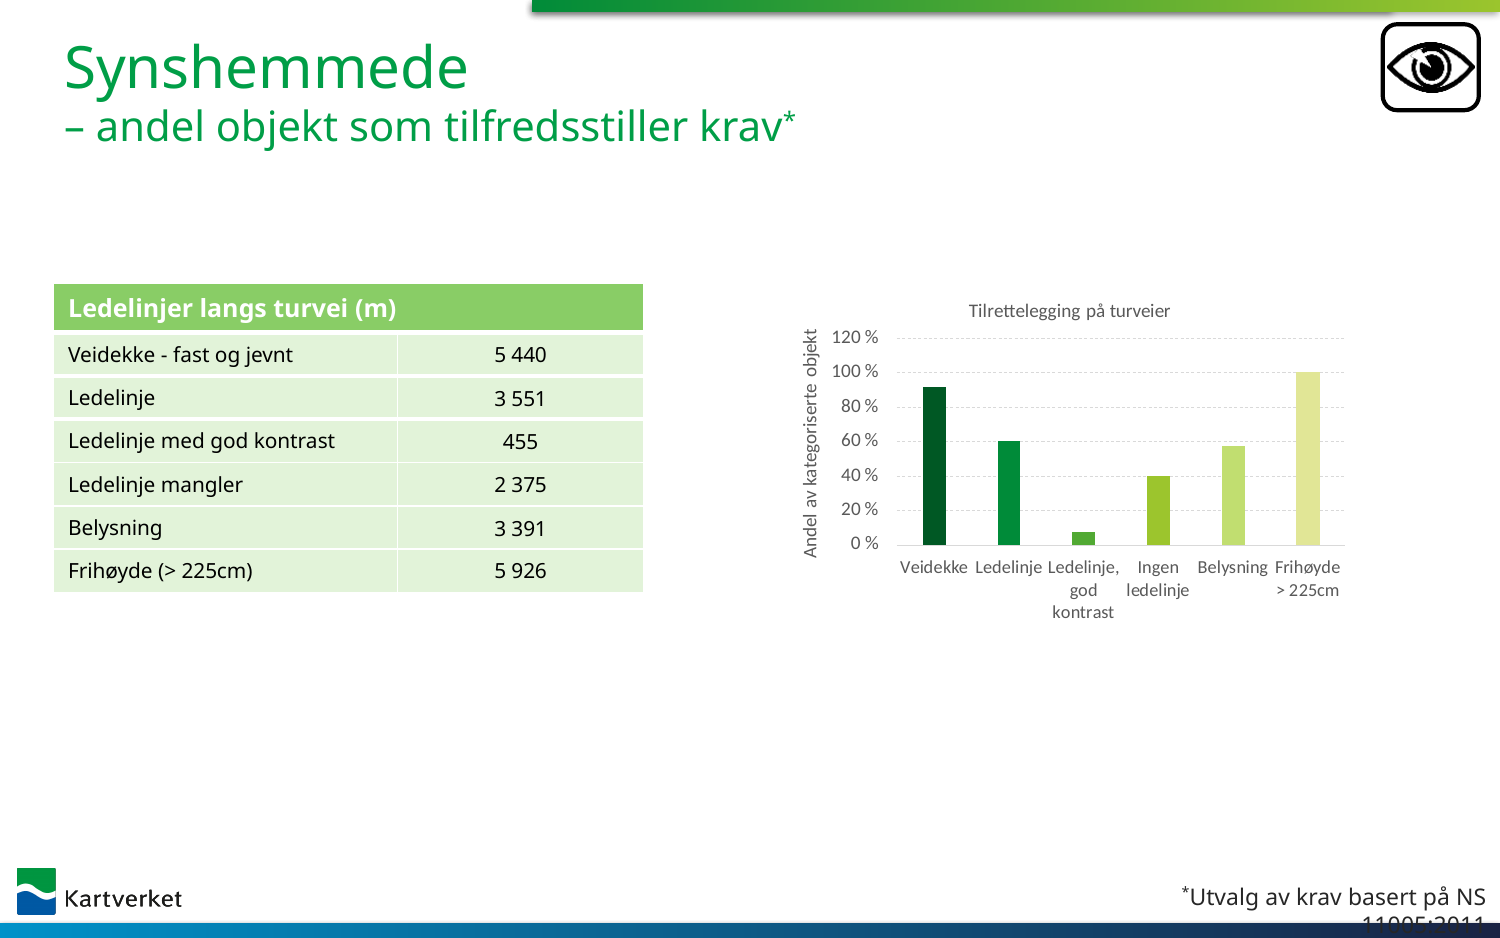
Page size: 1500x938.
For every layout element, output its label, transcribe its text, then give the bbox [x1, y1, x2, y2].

table_cell 2 375 [398, 463, 643, 505]
table_cell Frihøyde (> 225cm) [54, 550, 397, 592]
table_cell Ledelinje mangler [54, 463, 397, 505]
text_box *Utvalg av krav basert på NS 11005:2011 [1068, 873, 1500, 938]
table_cell Ledelinje med god kontrast [54, 421, 397, 462]
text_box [1382, 24, 1480, 111]
table_cell 455 [398, 421, 643, 462]
table_header Ledelinjer langs turvei (m) [54, 284, 643, 330]
table_cell Veidekke - fast og jevnt [54, 335, 397, 374]
picture [791, 291, 1348, 630]
table_cell 3 391 [398, 507, 643, 548]
table_cell Belysning [54, 507, 397, 548]
table_cell Ledelinje [54, 378, 397, 417]
table_cell 5 440 [398, 335, 643, 374]
table_cell 5 926 [398, 550, 643, 592]
text_box Synshemmede – andel objekt som tilfredsstiller krav* [49, 24, 1431, 158]
table_cell 3 551 [398, 378, 643, 417]
